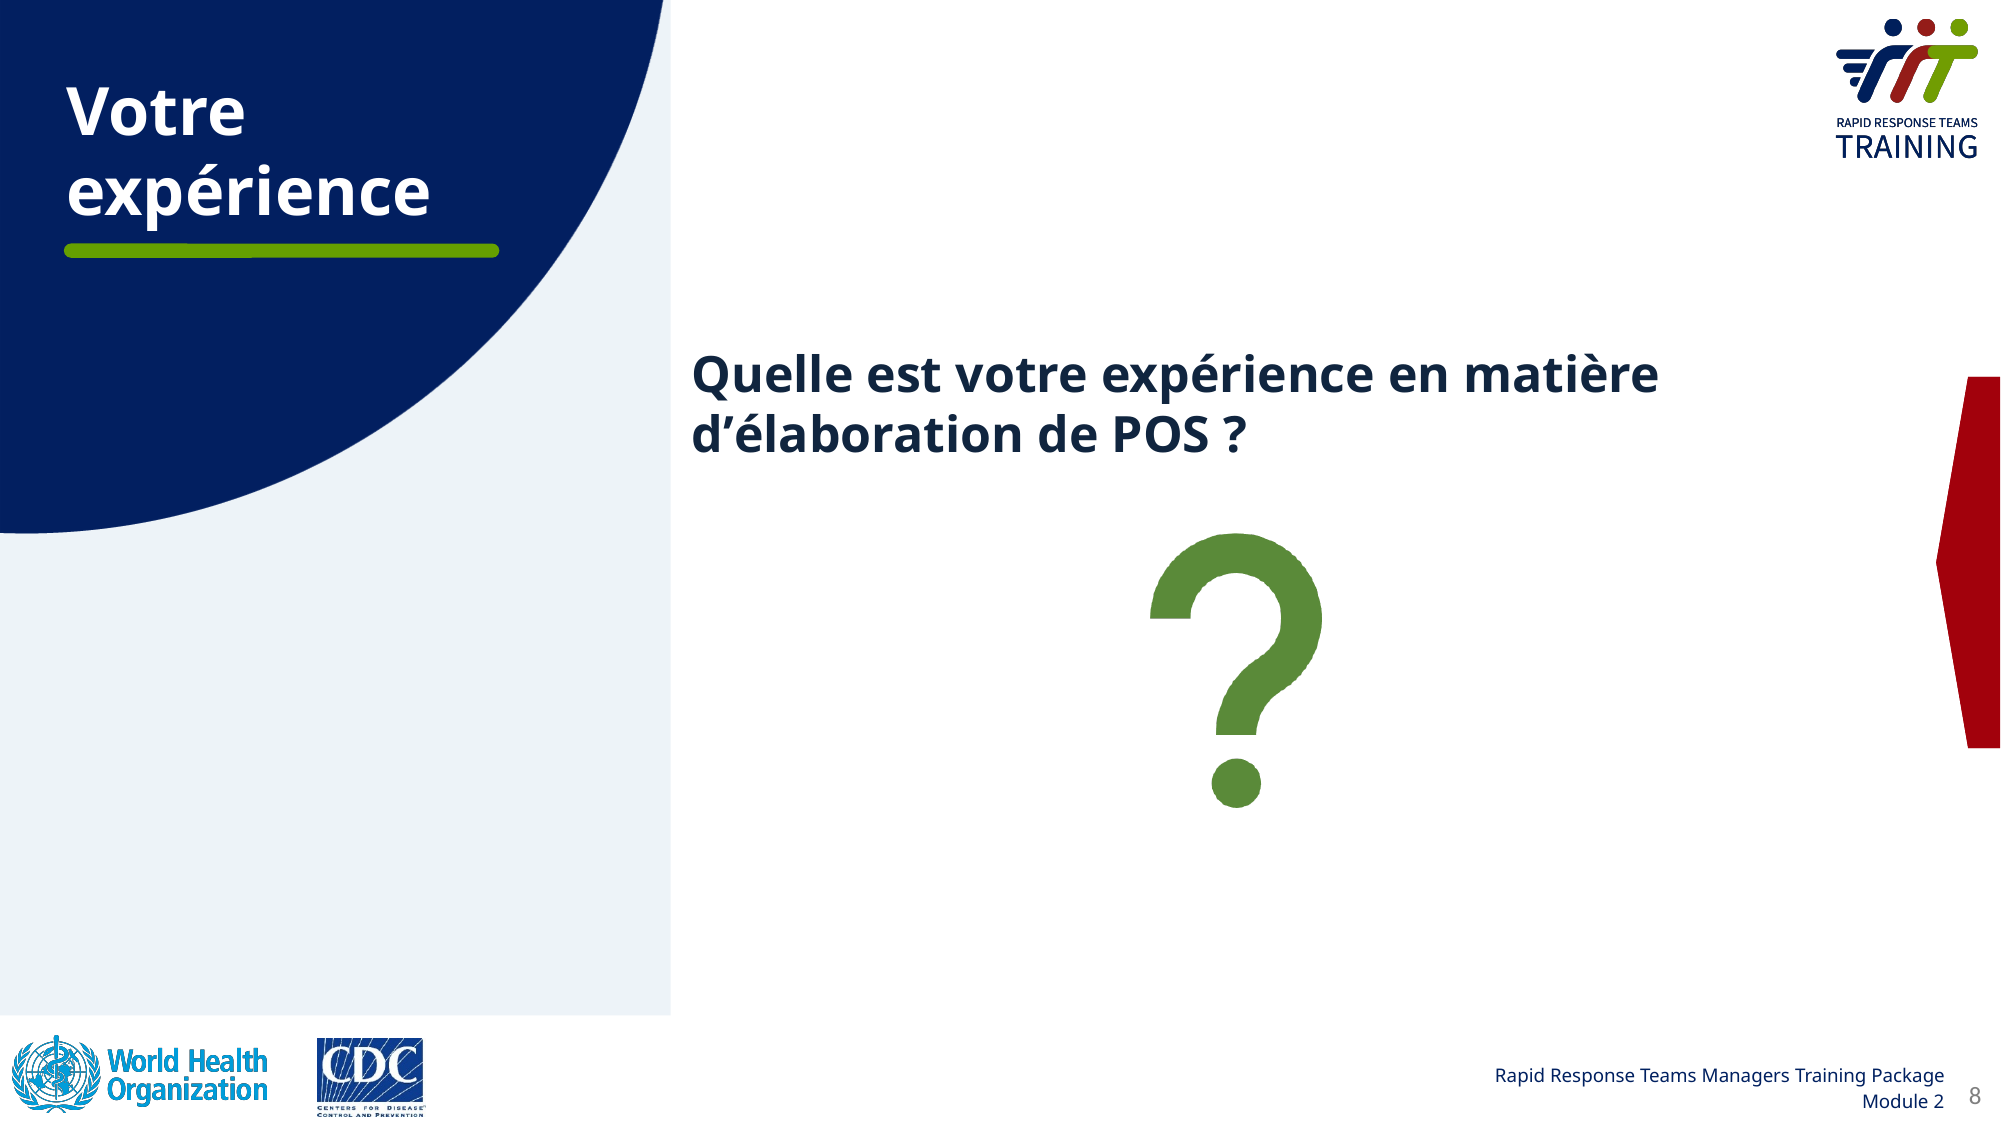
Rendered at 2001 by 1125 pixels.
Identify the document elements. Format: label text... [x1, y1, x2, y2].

picture [12, 1083, 48, 1113]
text_box Quelle est votre expérience en matière dʼélaboration de POS ? [684, 334, 1861, 540]
picture [30, 1083, 37, 1091]
picture [1074, 509, 1397, 831]
picture [50, 1108, 62, 1113]
picture [22, 1062, 26, 1077]
slide_number 8 [1953, 1071, 2000, 1125]
picture [24, 1054, 36, 1087]
text_box [1936, 376, 2000, 749]
picture [12, 1035, 54, 1068]
picture [1835, 19, 1978, 167]
picture [36, 1088, 78, 1105]
text_box Votre expérience [59, 61, 531, 237]
picture [34, 1054, 43, 1078]
picture [40, 1062, 47, 1070]
picture [59, 1035, 267, 1113]
picture [71, 1053, 90, 1091]
picture [46, 1056, 54, 1062]
picture [0, 0, 670, 538]
picture [317, 1038, 426, 1117]
